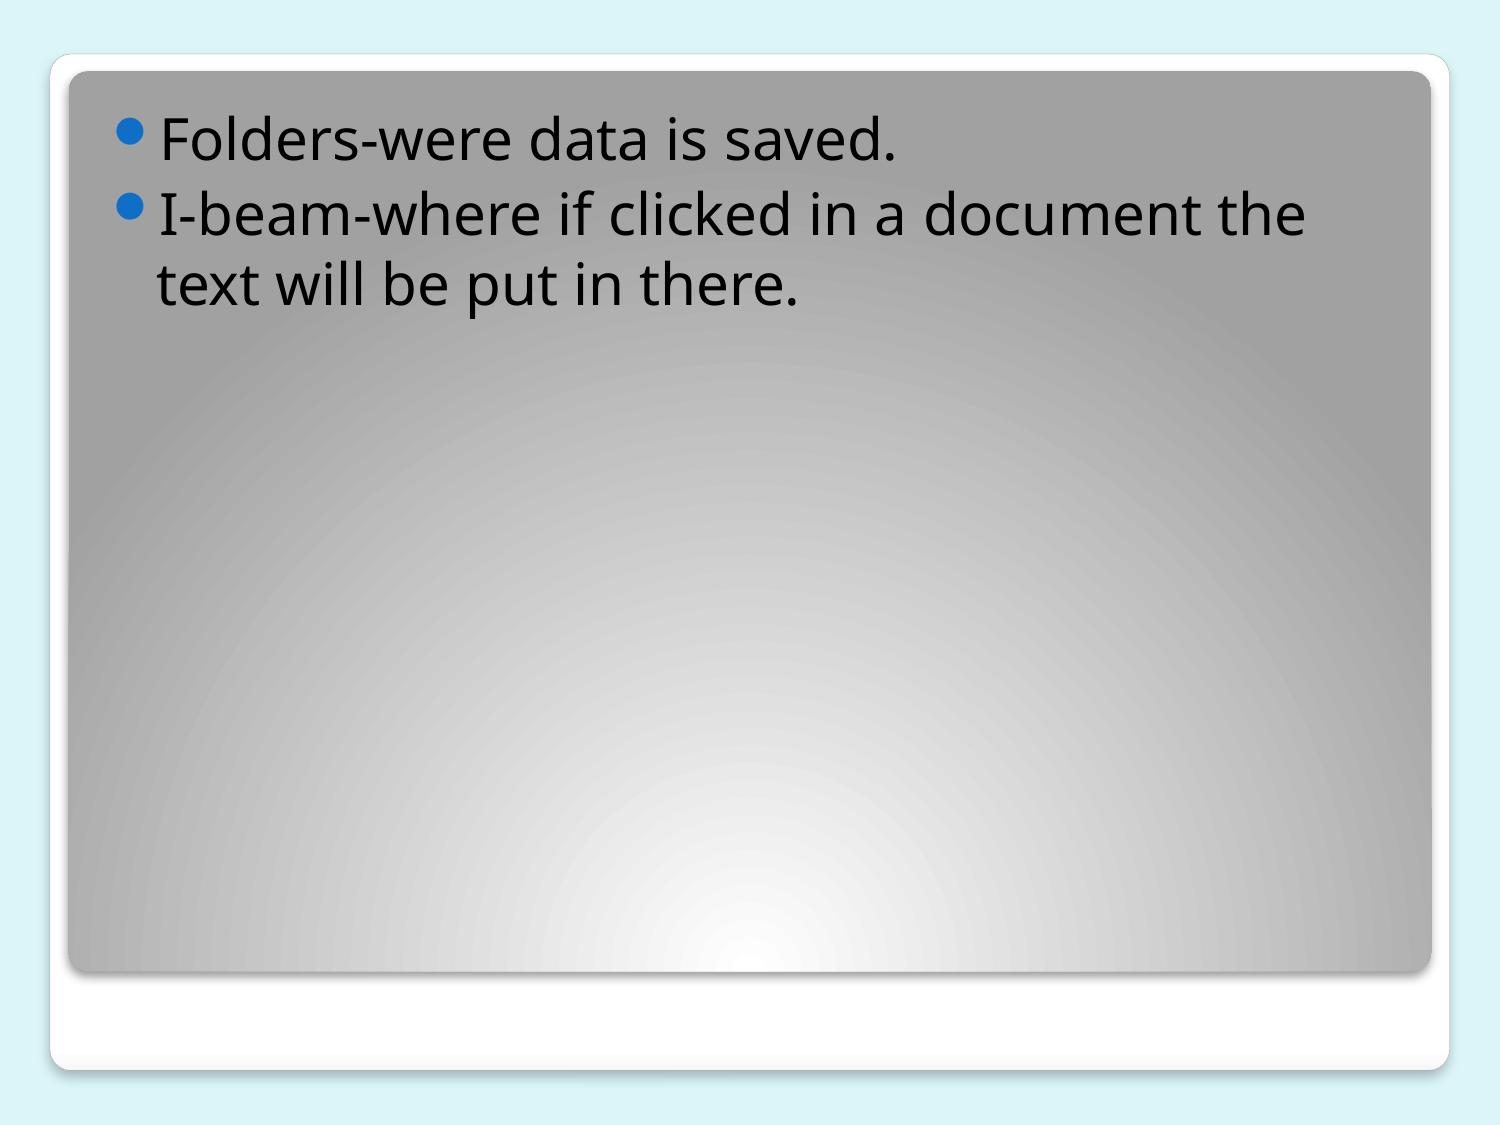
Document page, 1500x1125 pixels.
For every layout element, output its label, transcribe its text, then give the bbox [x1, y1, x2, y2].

list Folders-were data is saved. I-beam-where if clicked in a document the text will be put in there. [82, 86, 1425, 774]
